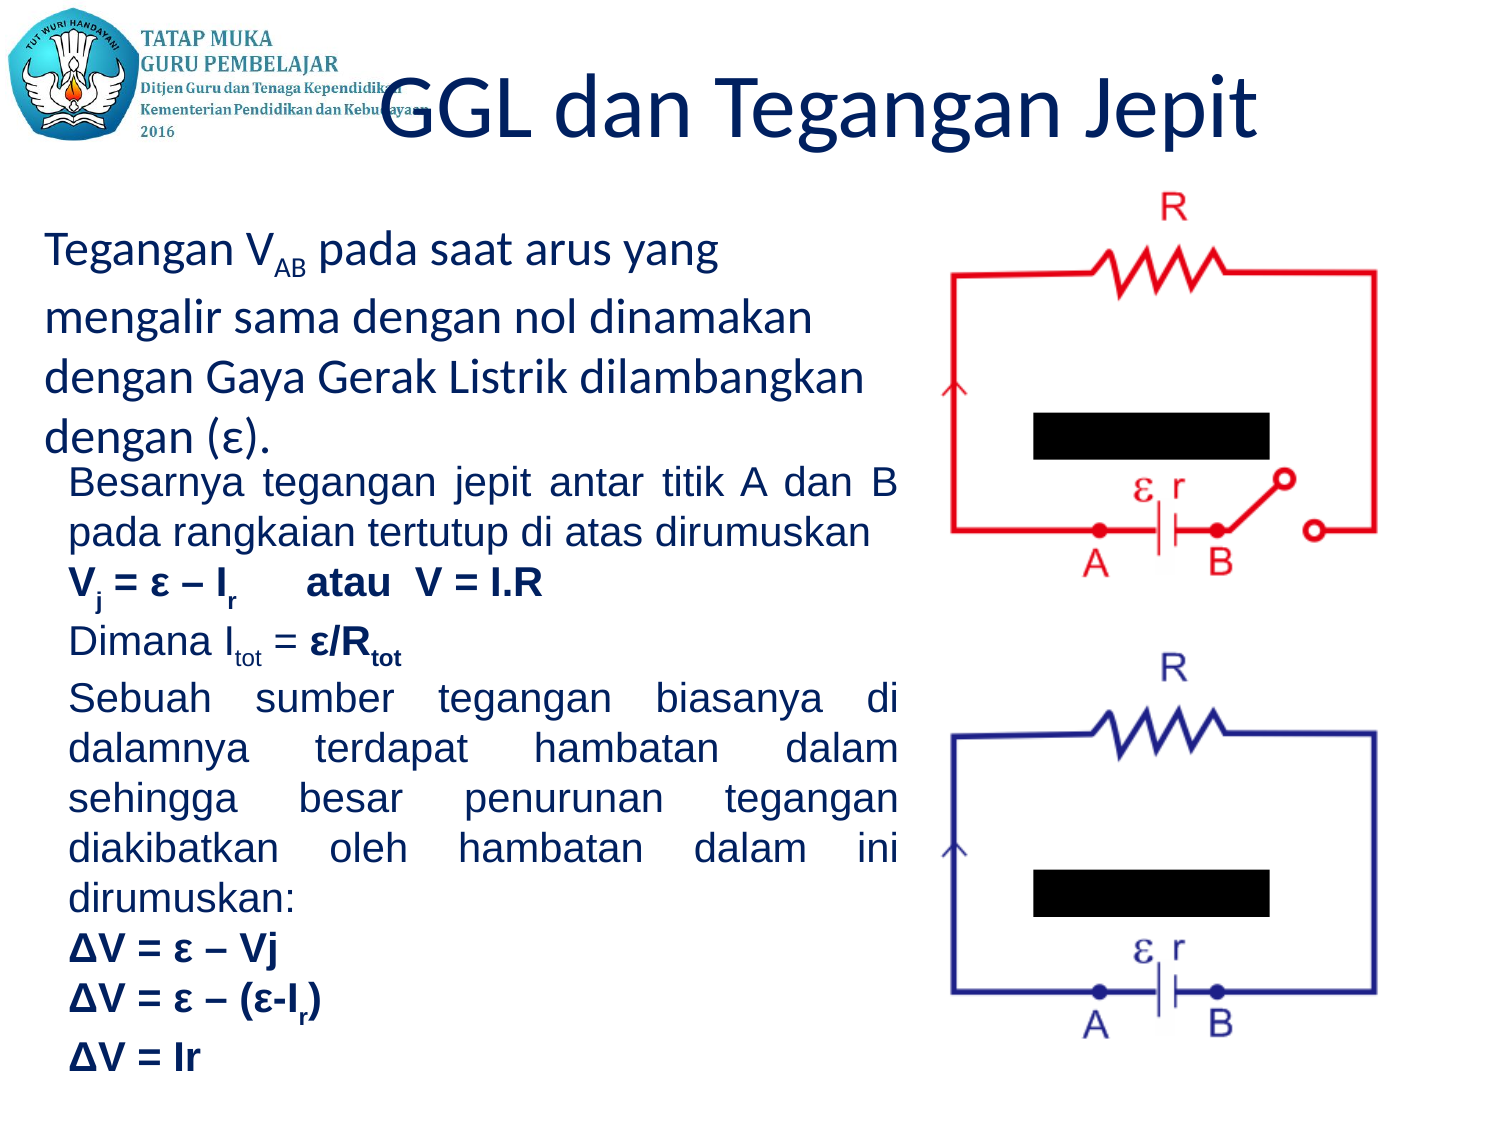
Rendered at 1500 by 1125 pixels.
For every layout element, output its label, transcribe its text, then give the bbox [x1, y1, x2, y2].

text_box Besarnya tegangan jepit antar titik A dan B pada rangkaian tertutup di atas dirumuskan Vj = ε – Ir atau V = I.R Dimana Itot = ε/Rtot Sebuah sumber tegangan biasanya di dalamnya terdapat hambatan dalam sehingga besar penurunan tegangan diakibatkan oleh hambatan dalam ini dirumuskan: ΔV = ε – Vj ΔV = ε – (ε-Ir) ΔV = Ir [53, 447, 915, 1088]
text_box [938, 644, 1390, 1042]
text_box Tegangan VAB pada saat arus yang mengalir sama dengan nol dinamakan dengan Gaya Gerak Listrik dilambangkan dengan (ε). [29, 207, 915, 471]
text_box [938, 187, 1390, 583]
title GGL dan Tegangan Jepit [206, 30, 1433, 171]
picture [5, 0, 441, 149]
